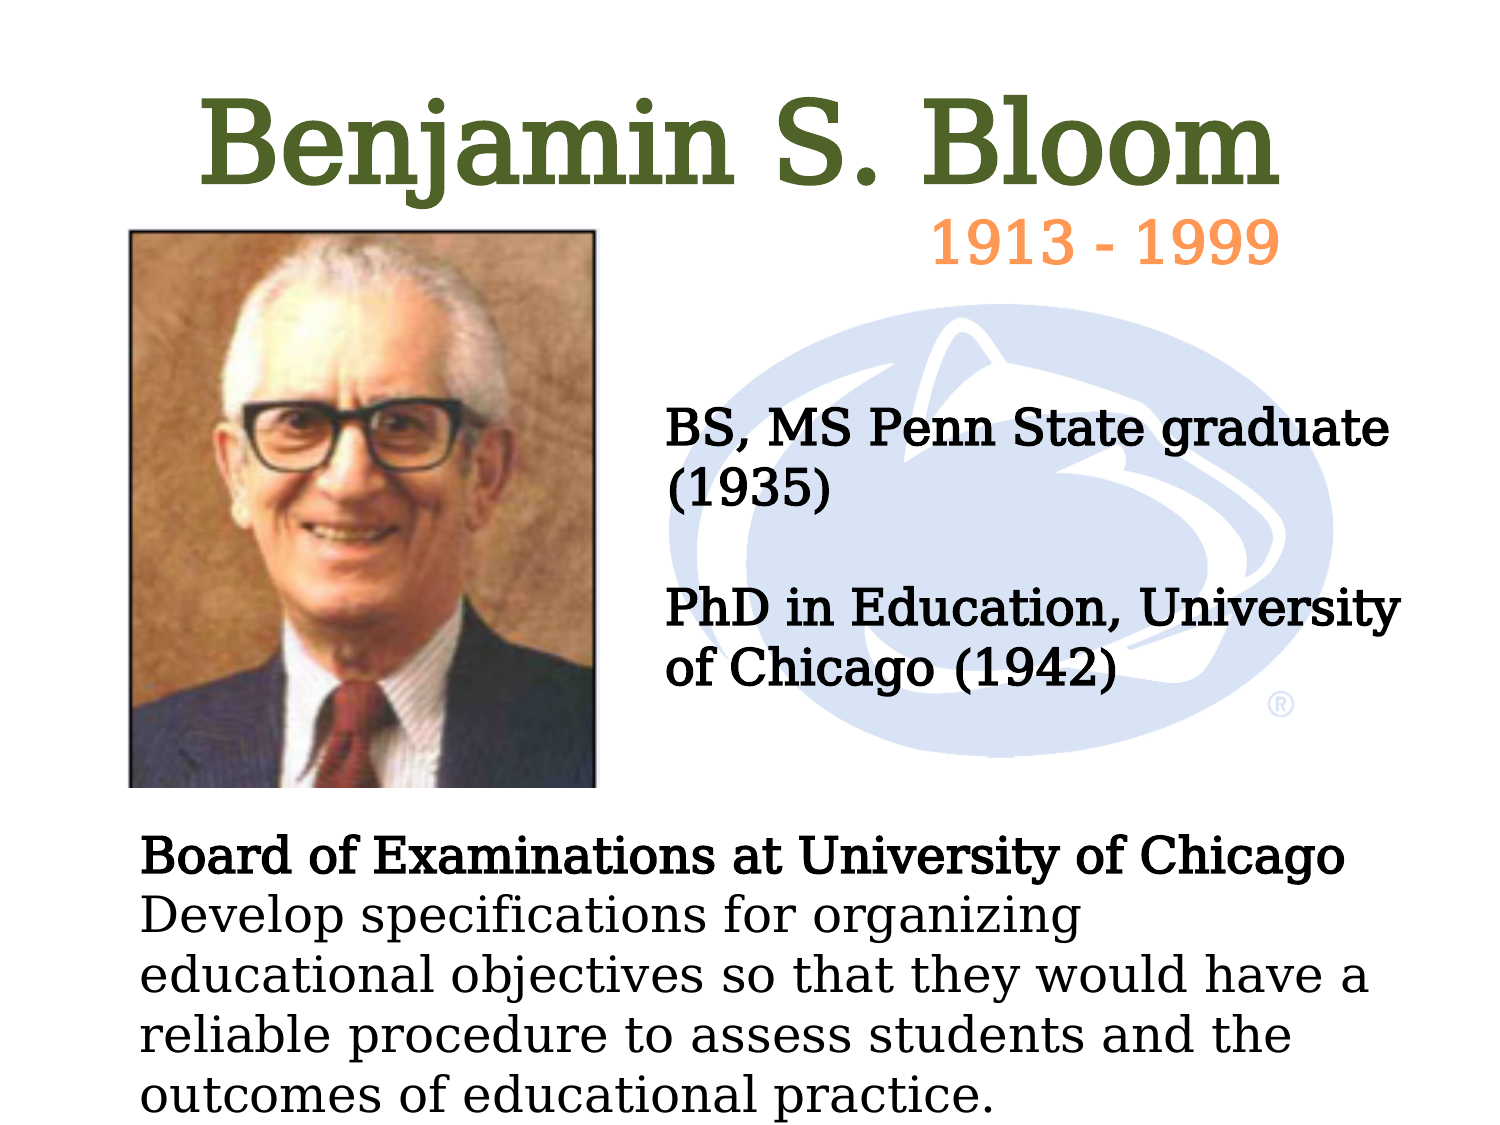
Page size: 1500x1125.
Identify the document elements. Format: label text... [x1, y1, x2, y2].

text_box Board of Examinations at University of Chicago Develop specifications for organizing educational objectives so that they would have a reliable procedure to assess students and the outcomes of educational practice. [124, 815, 1397, 1125]
picture [127, 228, 601, 788]
text_box Benjamin S. Bloom 1913 - 1999 [182, 62, 1296, 283]
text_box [649, 299, 1426, 761]
